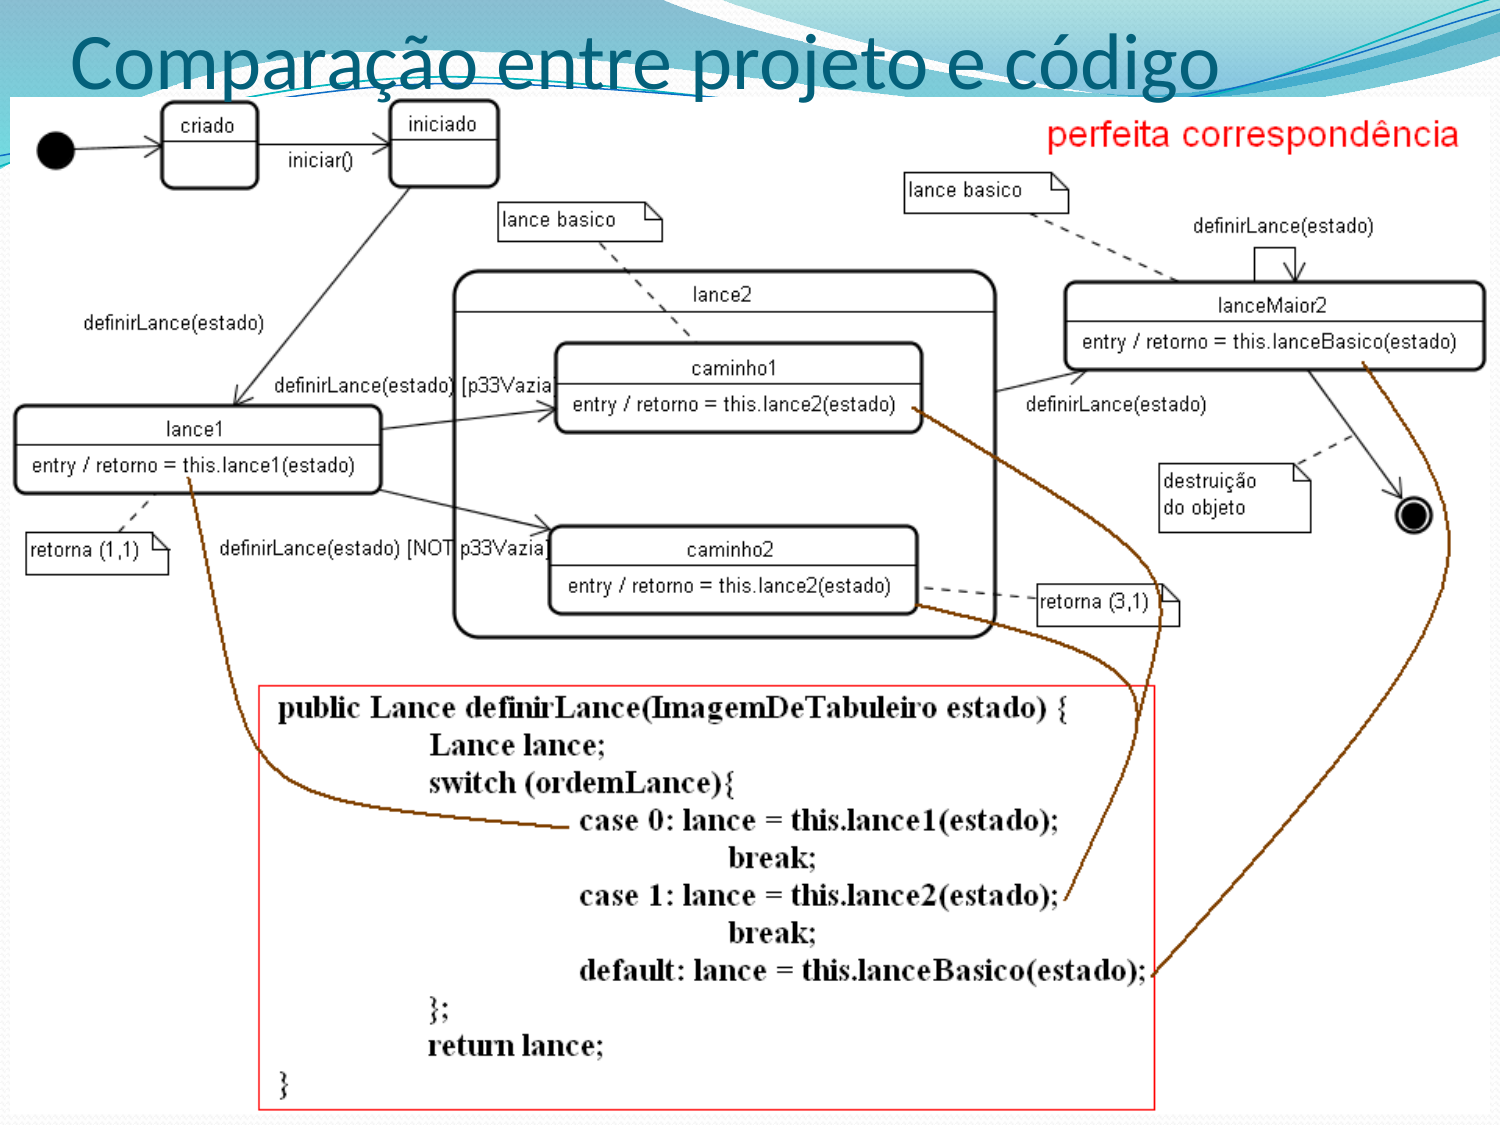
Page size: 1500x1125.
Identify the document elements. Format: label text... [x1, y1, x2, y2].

title Comparação entre projeto e código [70, 0, 1421, 96]
picture [9, 97, 1490, 1114]
